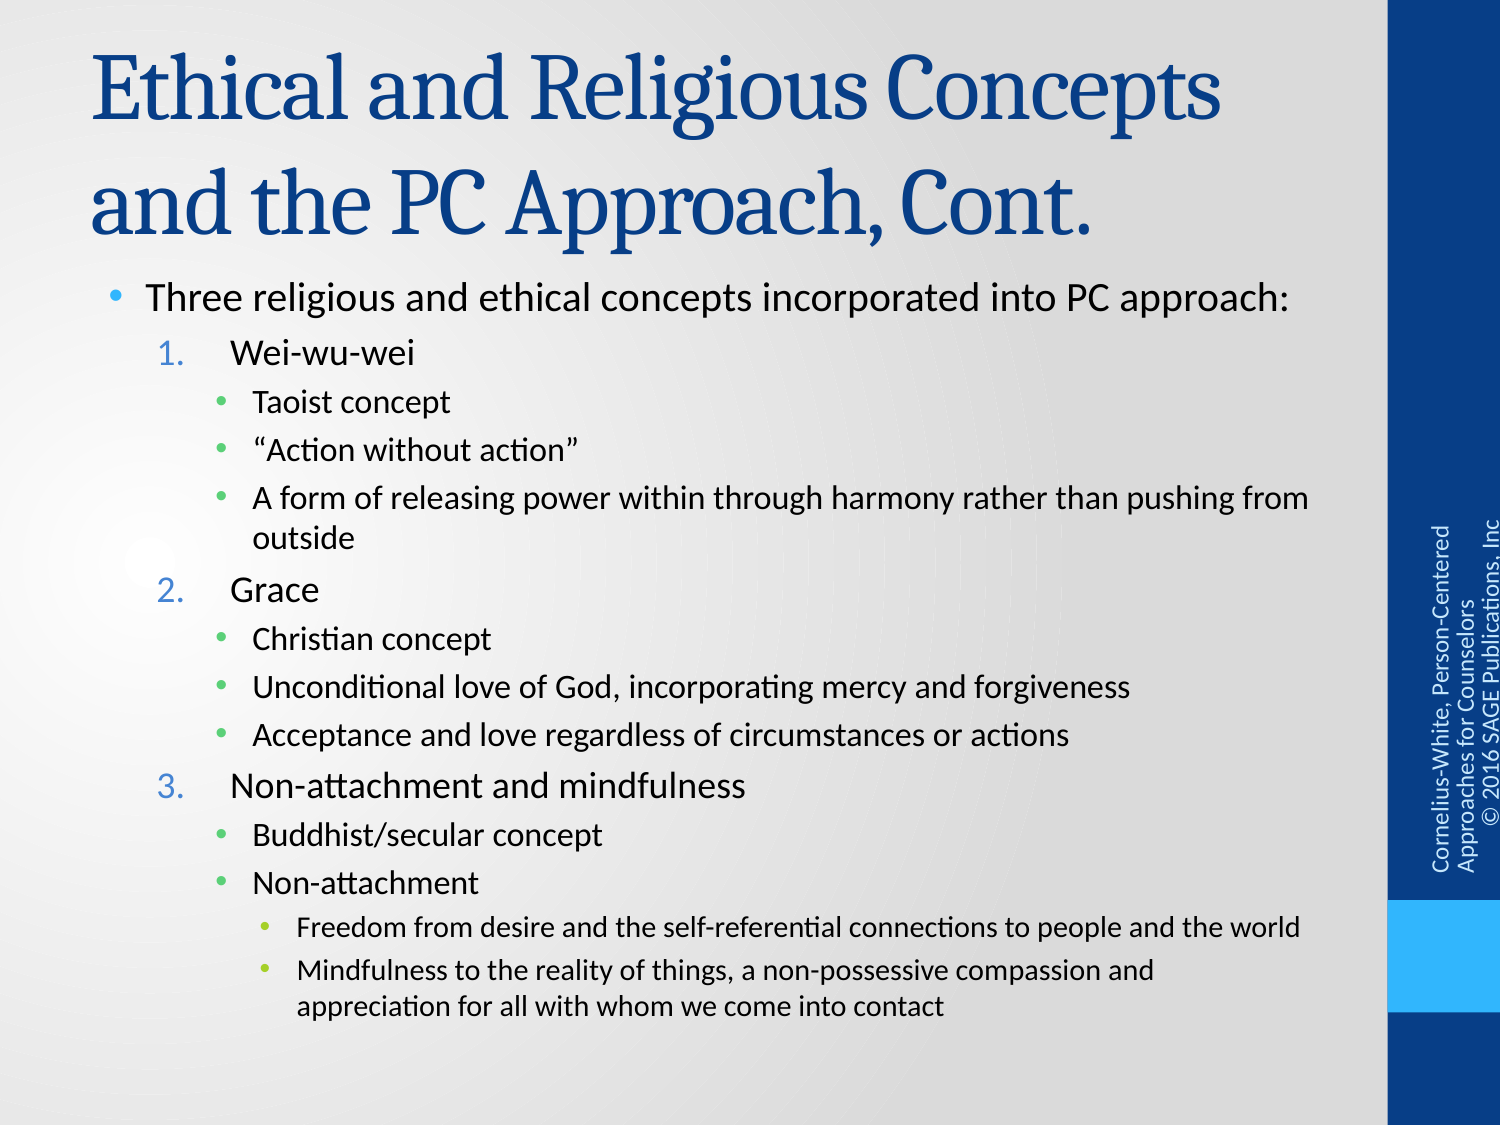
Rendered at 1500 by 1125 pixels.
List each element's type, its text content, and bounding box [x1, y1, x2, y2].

title Ethical and Religious Concepts and the PC Approach, Cont. [75, 45, 1325, 233]
list Three religious and ethical concepts incorporated into PC approach: Wei-wu-wei Taoist concept “Action without action” A form of releasing power within through harmony rather than pushing from outside Grace Christian concept Unconditional love of God, incorporating mercy and forgiveness Acceptance and love regardless of circumstances or actions Non-attachment and mindfulness Buddhist/secular concept Non-attachment Freedom from desire and the self-referential connections to people and the world Mindfulness to the reality of things, a non-possessive compassion and appreciation for all with whom we come into contact [75, 262, 1325, 1050]
footer Cornelius-White, Person-Centered Approaches for Counselors © 2016 SAGE Publications, Inc. [1408, 500, 1469, 889]
